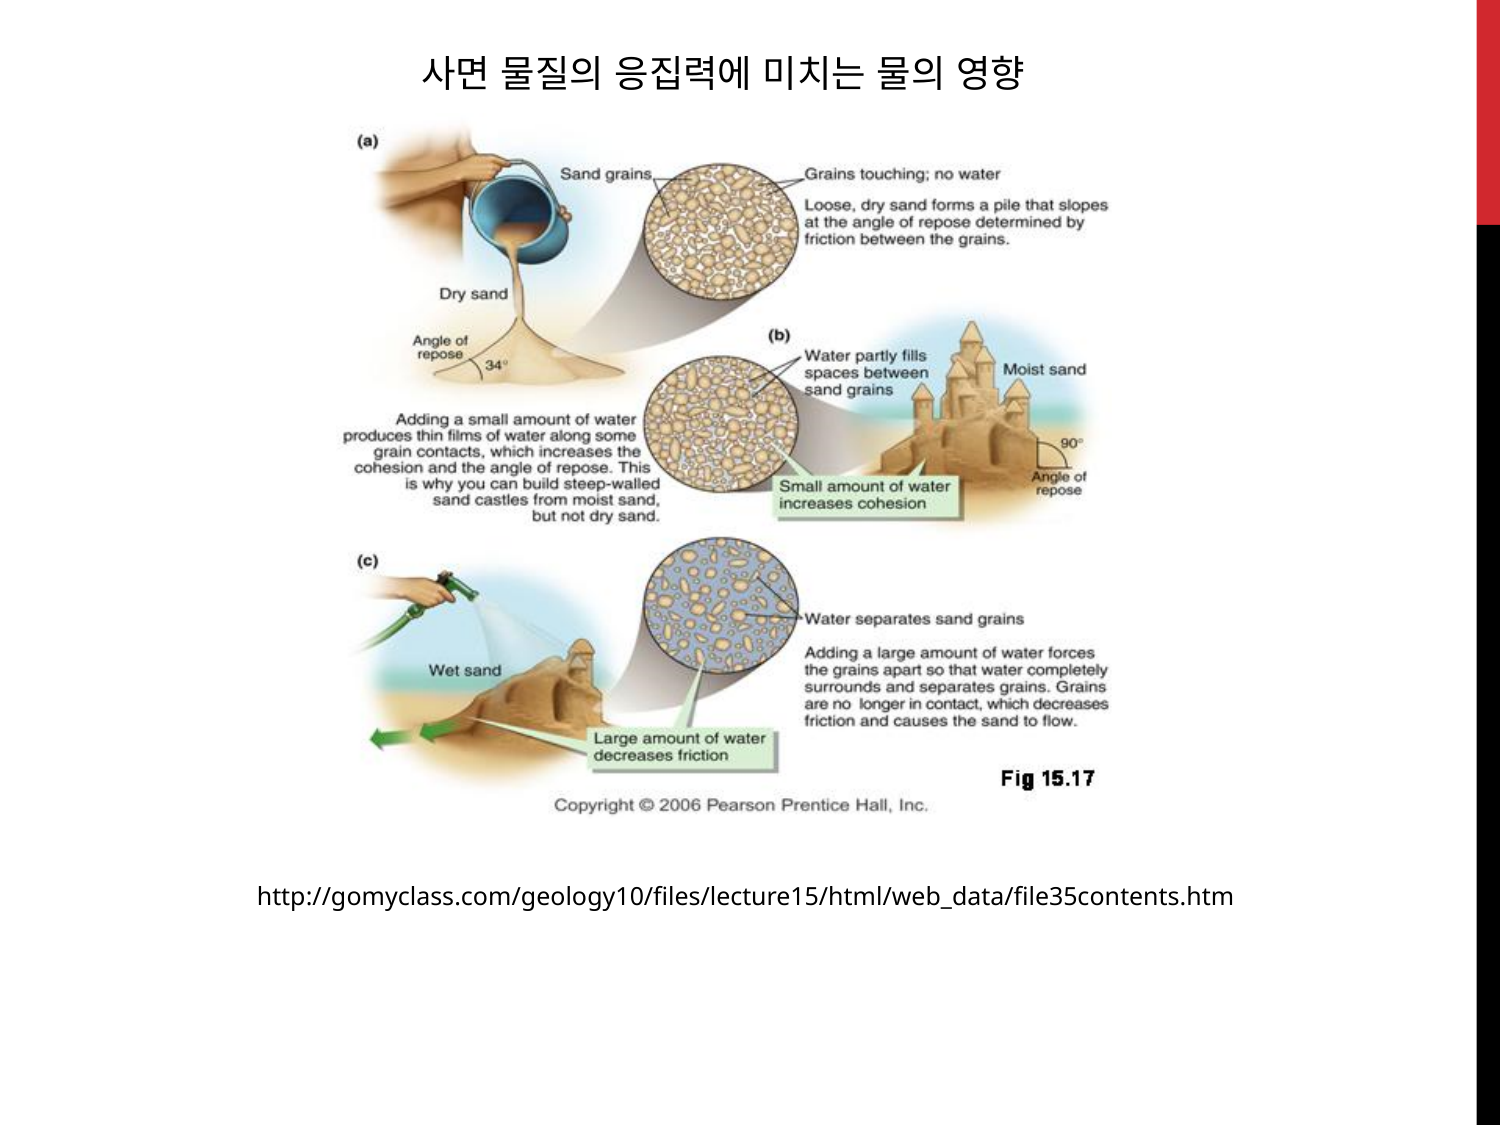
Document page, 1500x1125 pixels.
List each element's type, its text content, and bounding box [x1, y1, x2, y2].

picture [335, 113, 1116, 819]
text_box http://gomyclass.com/geology10/files/lecture15/html/web_data/file35contents.htm [242, 843, 1270, 919]
text_box 사면 물질의 응집력에 미치는 물의 영향 [406, 42, 1041, 103]
